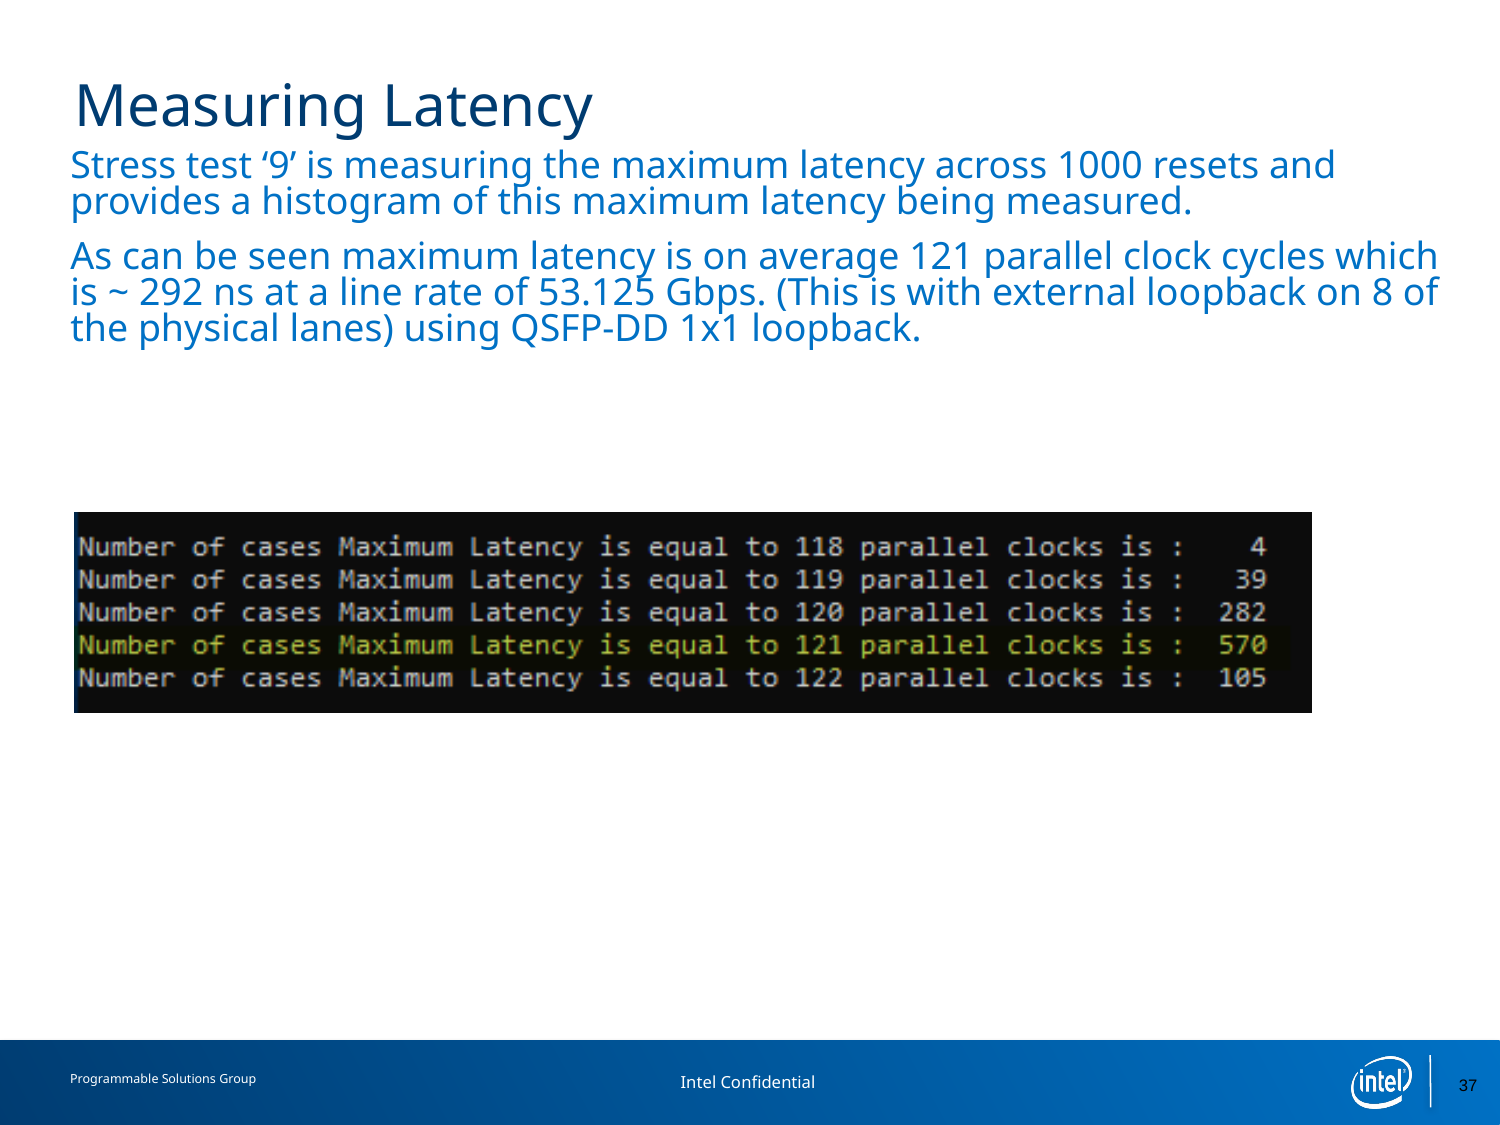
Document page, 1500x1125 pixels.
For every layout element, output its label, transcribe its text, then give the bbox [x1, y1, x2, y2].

list Stress test ‘9’ is measuring the maximum latency across 1000 resets and provides a histogram of this maximum latency being measured. As can be seen maximum latency is on average 121 parallel clock cycles which is ~ 292 ns at a line rate of 53.125 Gbps. (This is with external loopback on 8 of the physical lanes) using QSFP-DD 1x1 loopback. [70, 149, 1466, 975]
picture [74, 511, 1313, 713]
title Measuring Latency [74, 67, 1425, 149]
slide_number 37 [1127, 1055, 1478, 1116]
